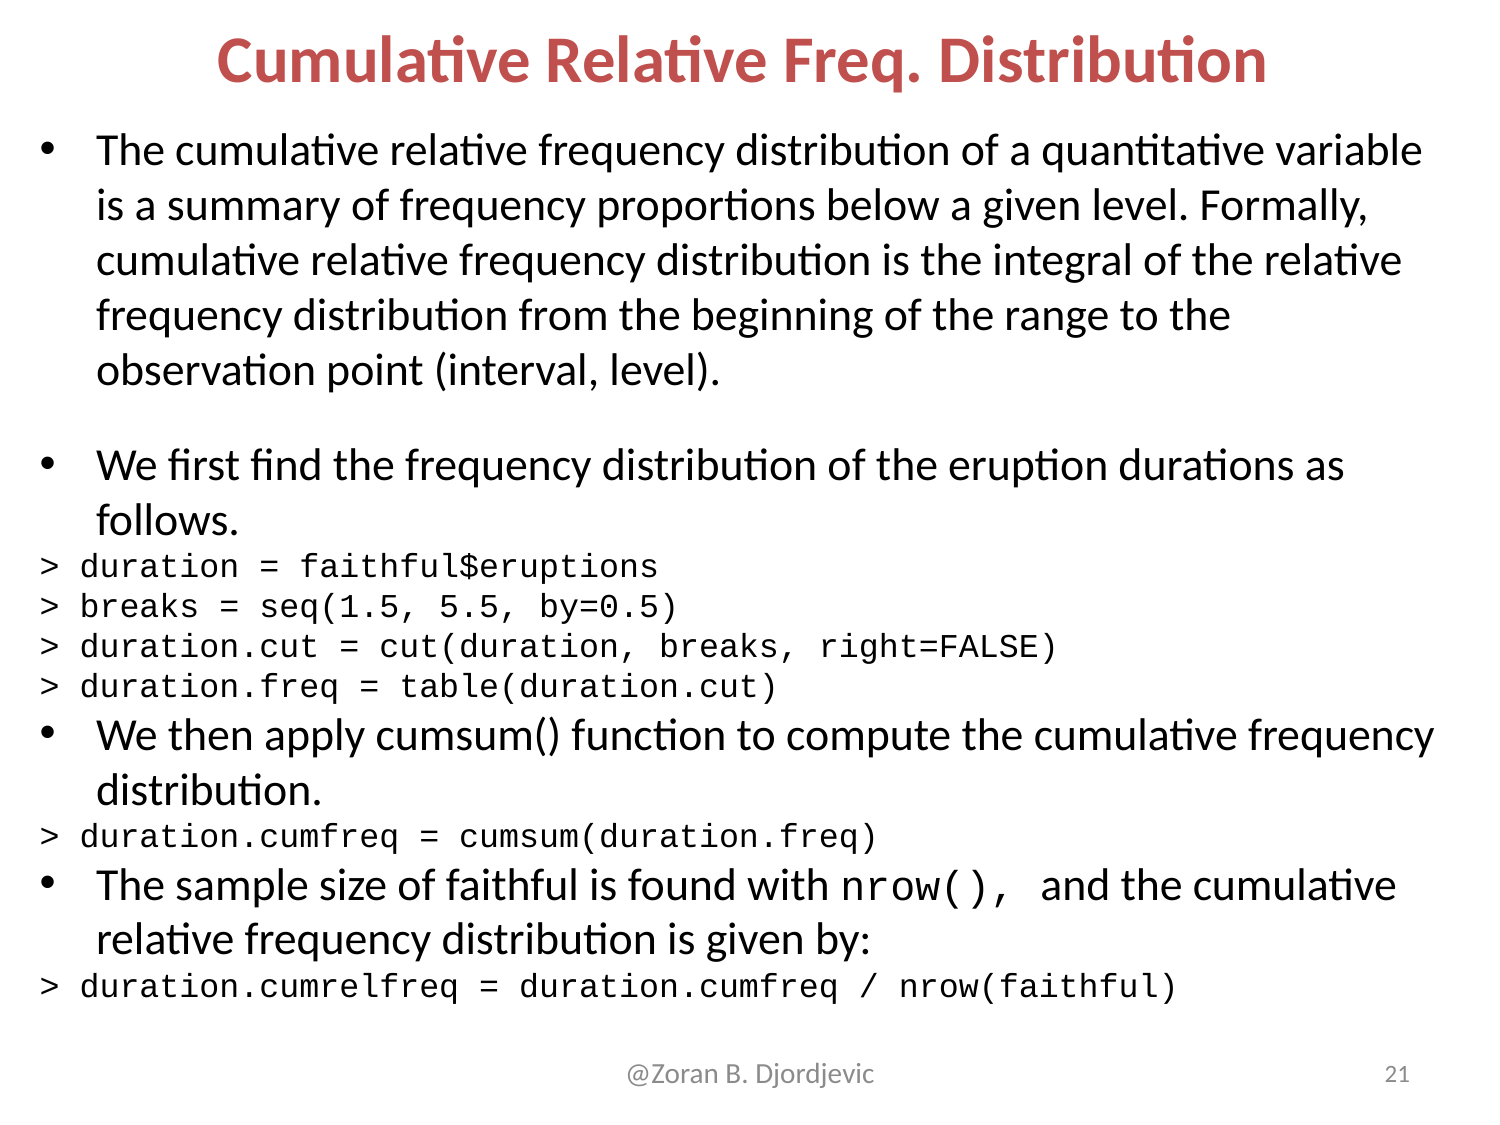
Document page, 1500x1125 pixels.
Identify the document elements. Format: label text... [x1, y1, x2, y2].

title Cumulative Relative Freq. Distribution [106, 6, 1382, 107]
footer @Zoran B. Djordjevic [512, 1043, 988, 1100]
slide_number 21 [1074, 1042, 1425, 1103]
